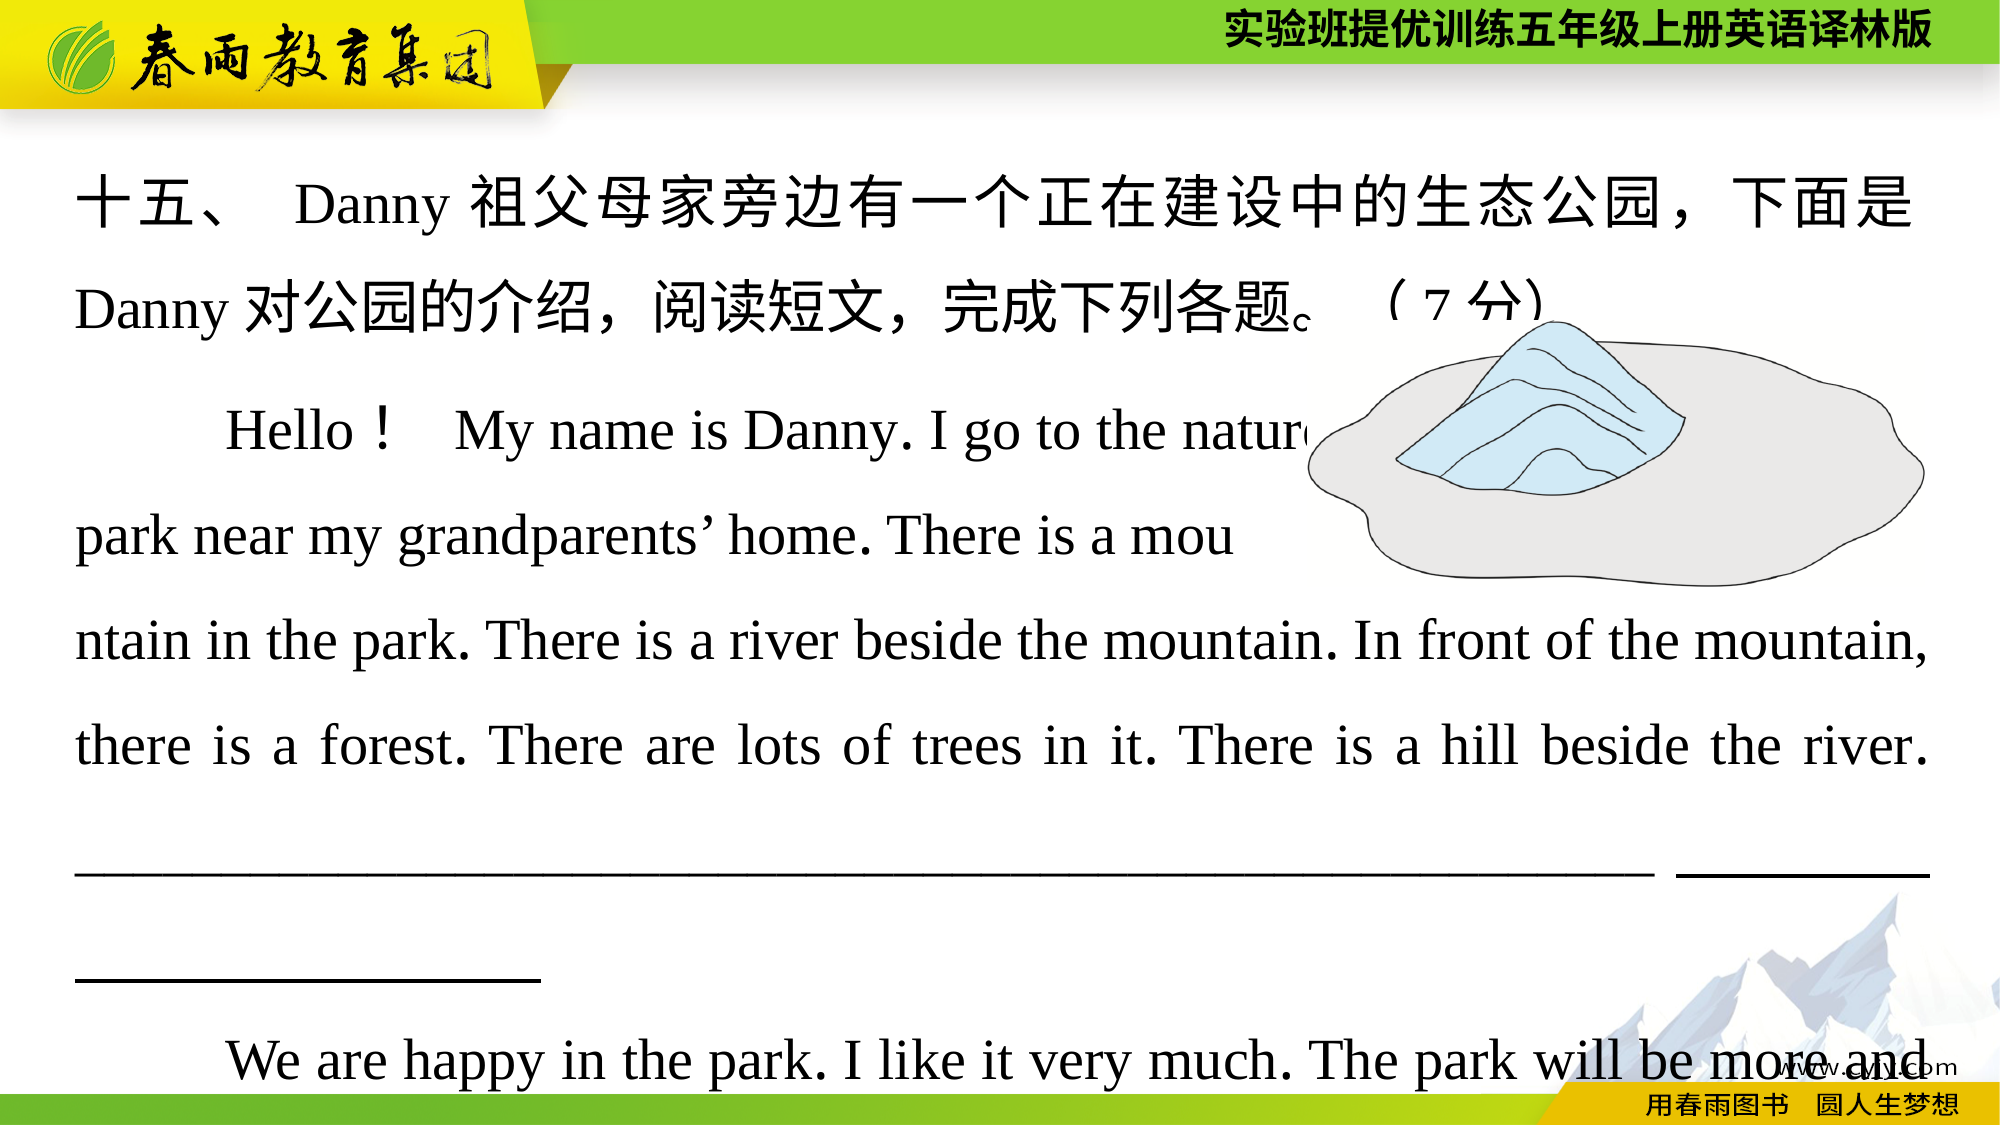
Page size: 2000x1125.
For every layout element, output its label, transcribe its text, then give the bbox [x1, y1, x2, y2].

text_box Hello！ My name is Danny. I go to the nature park near my grandparents’ home. There is a mou ntain in the park. There is a river beside the mountain. In front of the mountain, there is a forest. There are lots of trees in it. There is a hill beside the river. ______________________________________________________ We are happy in the park. I like it very much. The park will be more and more beautiful. [60, 348, 1945, 1125]
picture [0, 0, 2000, 1125]
list 十五、 Danny祖父母家旁边有一个正在建设中的生态公园，下面是Danny对公园的介绍，阅读短文，完成下列各题。（7分） [59, 122, 1944, 337]
